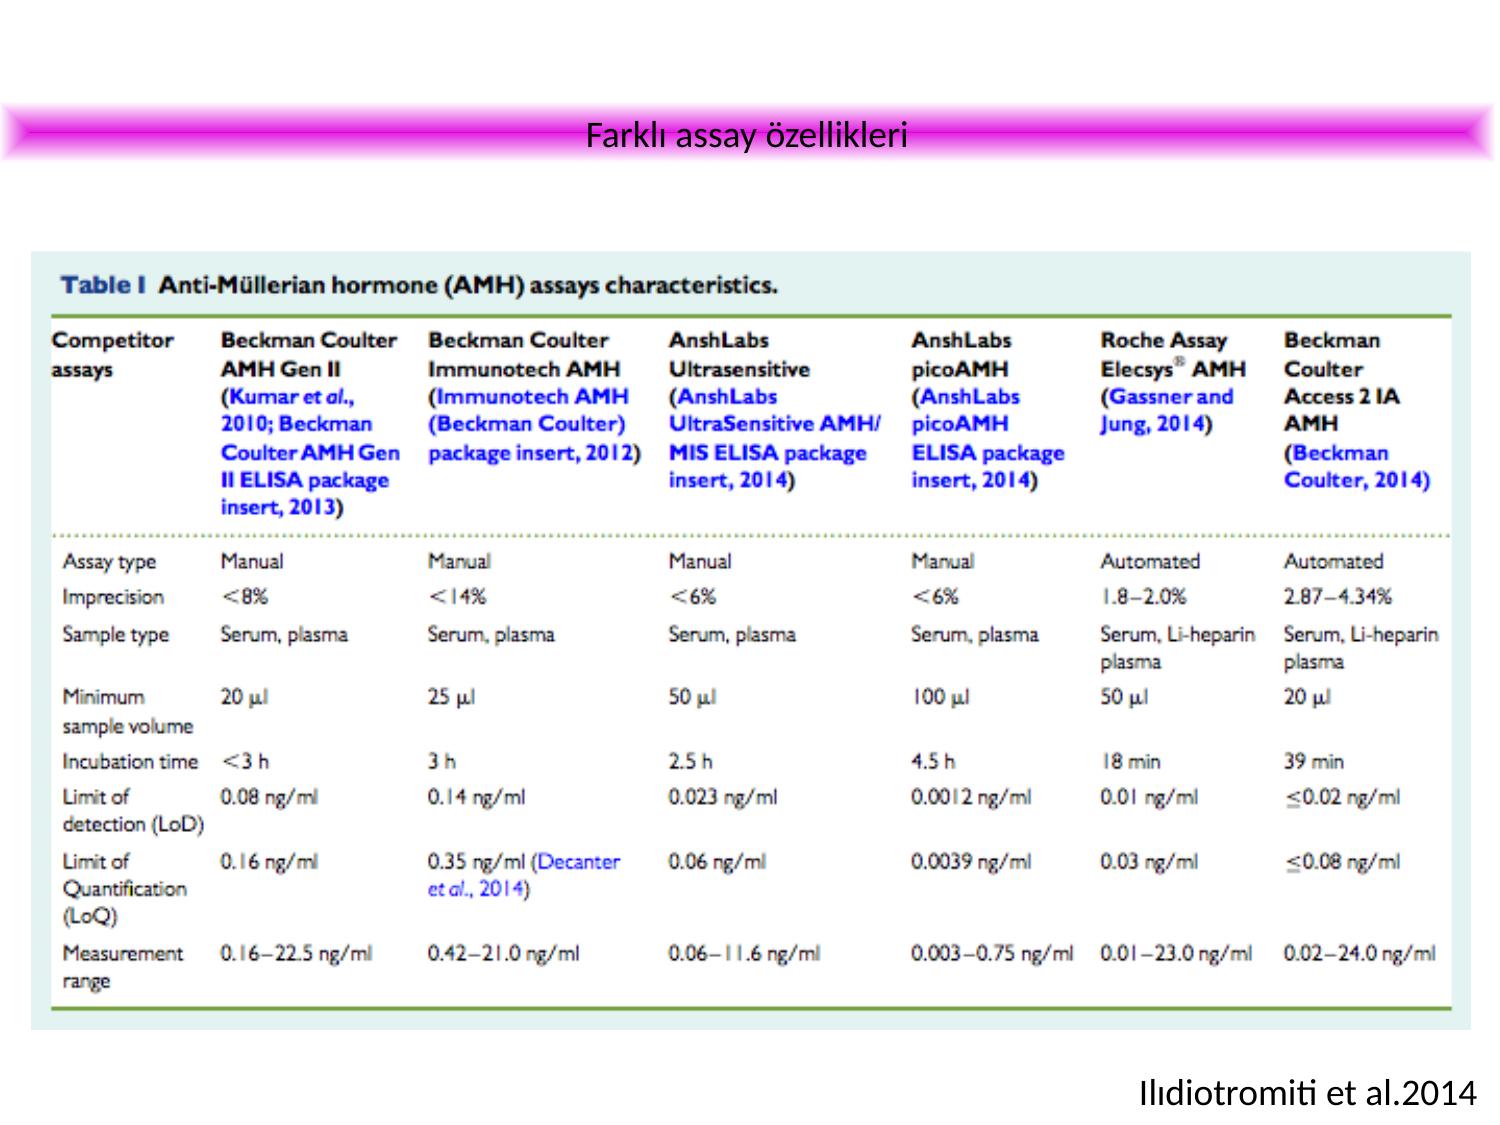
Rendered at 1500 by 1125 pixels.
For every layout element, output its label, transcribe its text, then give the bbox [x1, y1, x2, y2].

picture [30, 250, 1471, 1030]
text_box Ilıdiotromiti et al.2014 [1124, 1060, 1493, 1120]
text_box Farklı assay özellikleri [0, 102, 1496, 162]
